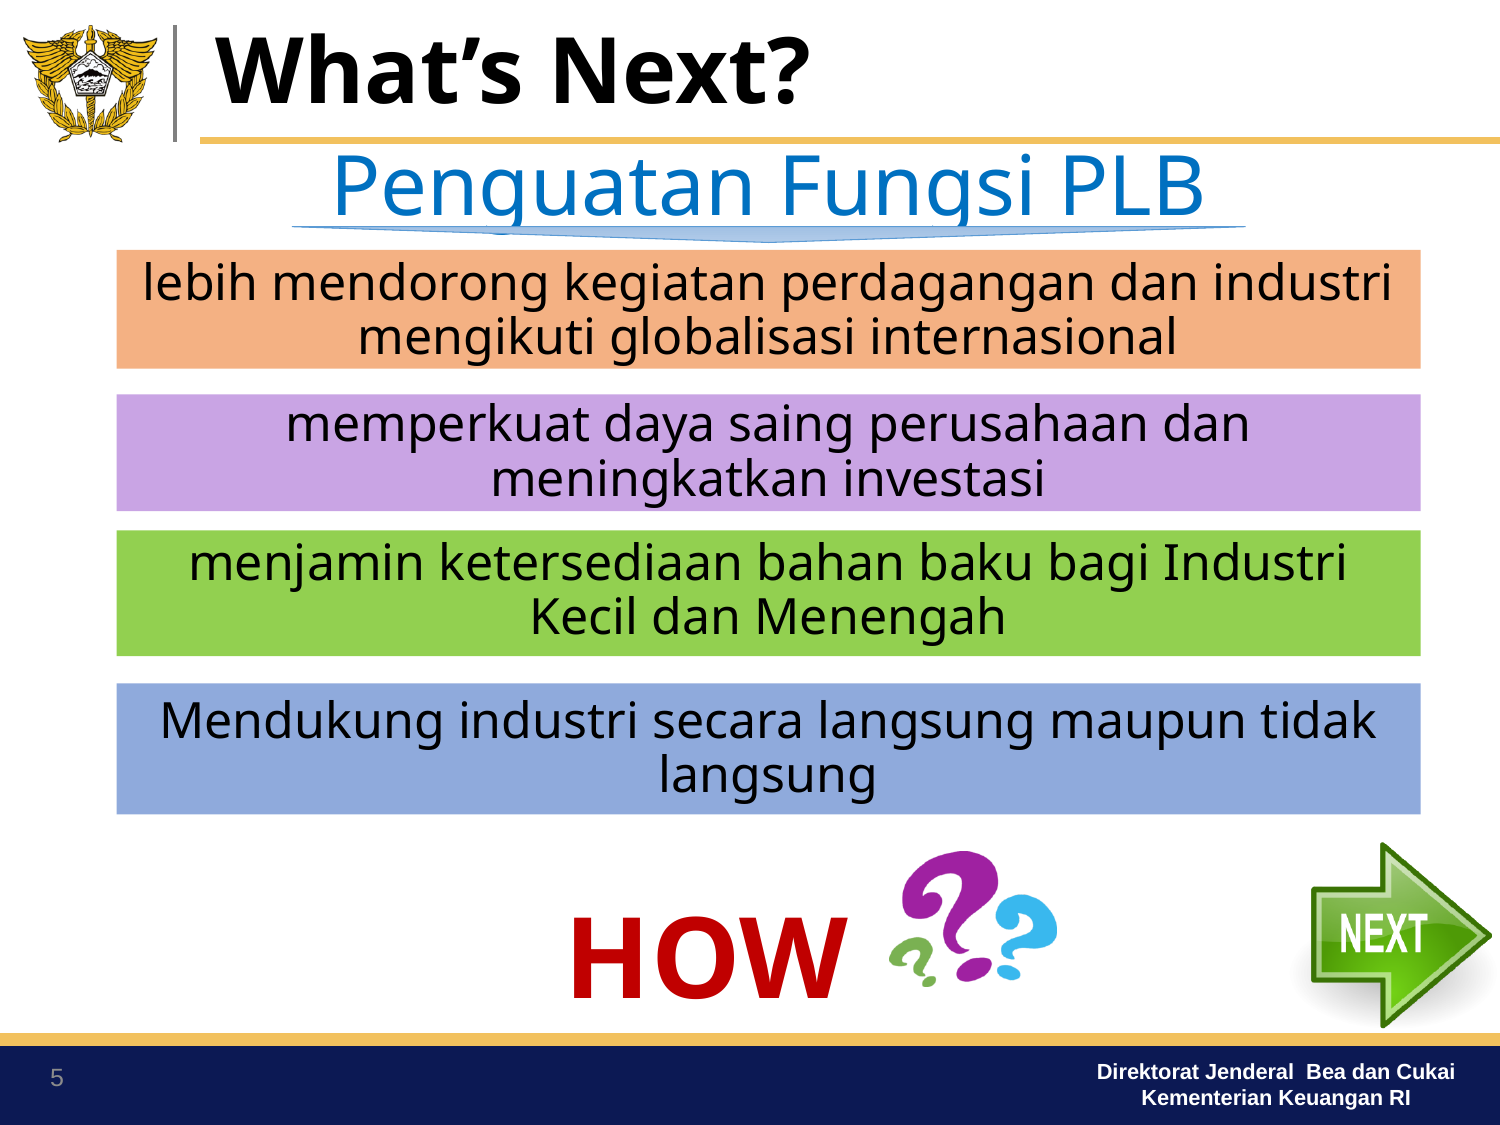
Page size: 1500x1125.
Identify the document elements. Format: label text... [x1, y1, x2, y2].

picture [200, 137, 1500, 144]
text_box menjamin ketersediaan bahan baku bagi Industri Kecil dan Menengah [116, 530, 1421, 657]
text_box memperkuat daya saing perusahaan dan meningkatkan investasi [116, 394, 1421, 512]
text_box HOW [550, 879, 954, 1029]
picture [19, 19, 163, 150]
text_box [291, 226, 1246, 244]
picture [0, 1033, 1500, 1125]
picture [889, 851, 1057, 987]
text_box lebih mendorong kegiatan perdagangan dan industri mengikuti globalisasi internasional [116, 249, 1421, 369]
text_box Penguatan Fungsi PLB [152, 145, 1386, 232]
title What’s Next? [200, 14, 1397, 134]
text_box Mendukung industri secara langsung maupun tidak langsung [116, 683, 1421, 815]
picture [1289, 839, 1500, 1031]
